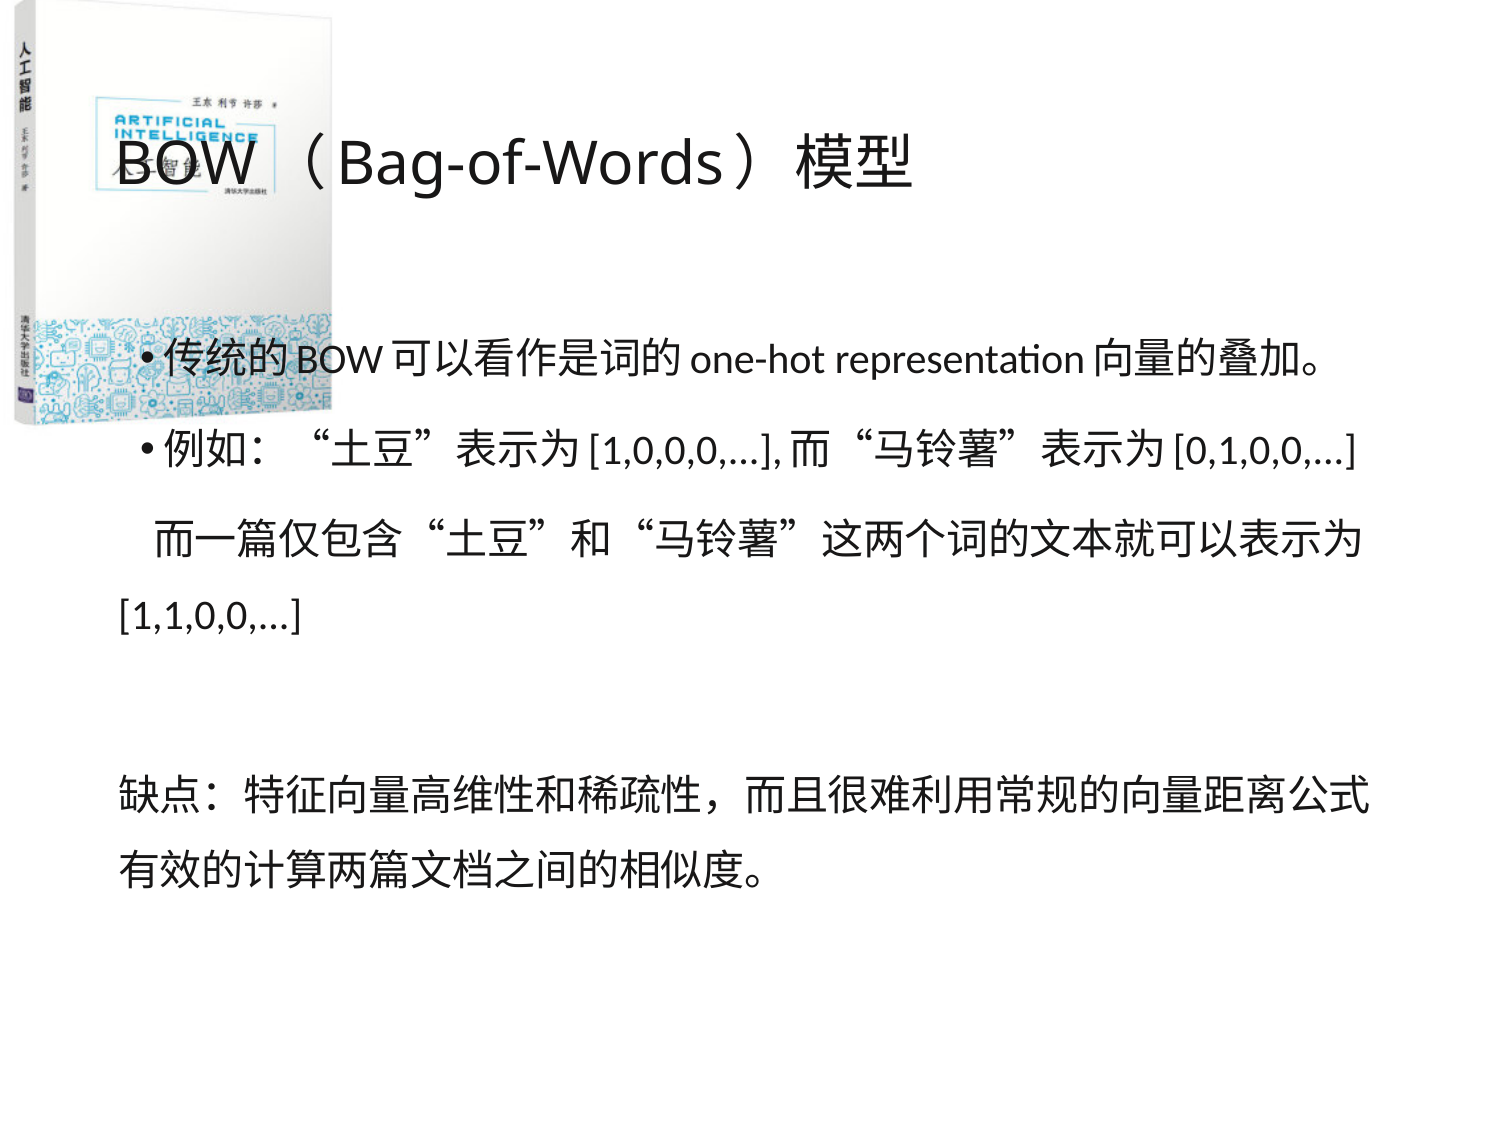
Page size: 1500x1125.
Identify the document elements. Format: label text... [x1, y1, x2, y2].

title BOW（Bag-of-Words）模型 [103, 59, 1397, 278]
picture [0, 0, 393, 443]
list 传统的BOW可以看作是词的one-hot representation向量的叠加。 例如：“土豆”表示为[1,0,0,0,...],而“马铃薯”表示为[0,1,0,0,...] 而一篇仅包含“土豆”和“马铃薯”这两个词的文本就可以表示为[1,1,0,0,...] 缺点：特征向量高维性和稀疏性，而且很难利用常规的向量距离公式有效的计算两篇文档之间的相似度。 [103, 299, 1397, 1014]
